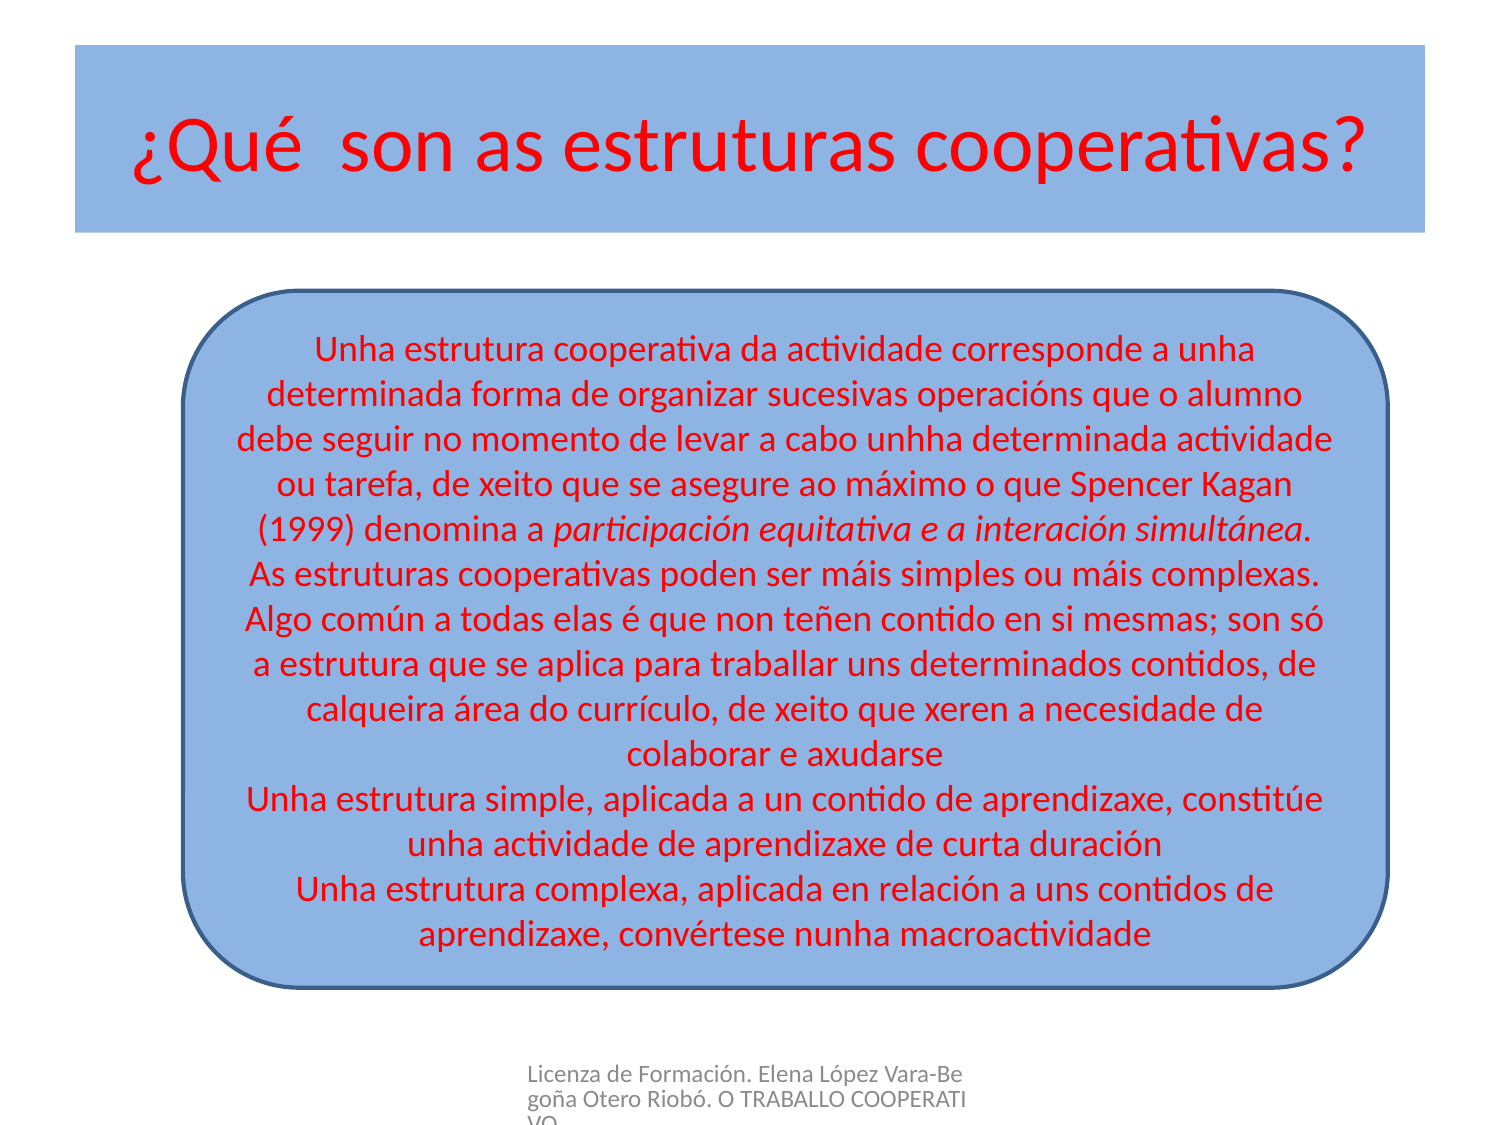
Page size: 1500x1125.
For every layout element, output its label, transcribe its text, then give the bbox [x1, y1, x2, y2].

footer Licenza de Formación. Elena López Vara-Begoña Otero Riobó. O TRABALLO COOPERATIVO [512, 1042, 988, 1103]
text_box Unha estrutura cooperativa da actividade corresponde a unha determinada forma de organizar sucesivas operacións que o alumno debe seguir no momento de levar a cabo unhha determinada actividade ou tarefa, de xeito que se asegure ao máximo o que Spencer Kagan (1999) denomina a participación equitativa e a interación simultánea. As estruturas cooperativas poden ser máis simples ou máis complexas. Algo común a todas elas é que non teñen contido en si mesmas; son só a estrutura que se aplica para traballar uns determinados contidos, de calqueira área do currículo, de xeito que xeren a necesidade de colaborar e axudarse Unha estrutura simple, aplicada a un contido de aprendizaxe, constitúe unha actividade de aprendizaxe de curta duración Unha estrutura complexa, aplicada en relación a uns contidos de aprendizaxe, convértese nunha macroactividade [180, 288, 1390, 990]
title ¿Qué son as estruturas cooperativas? [75, 45, 1425, 233]
